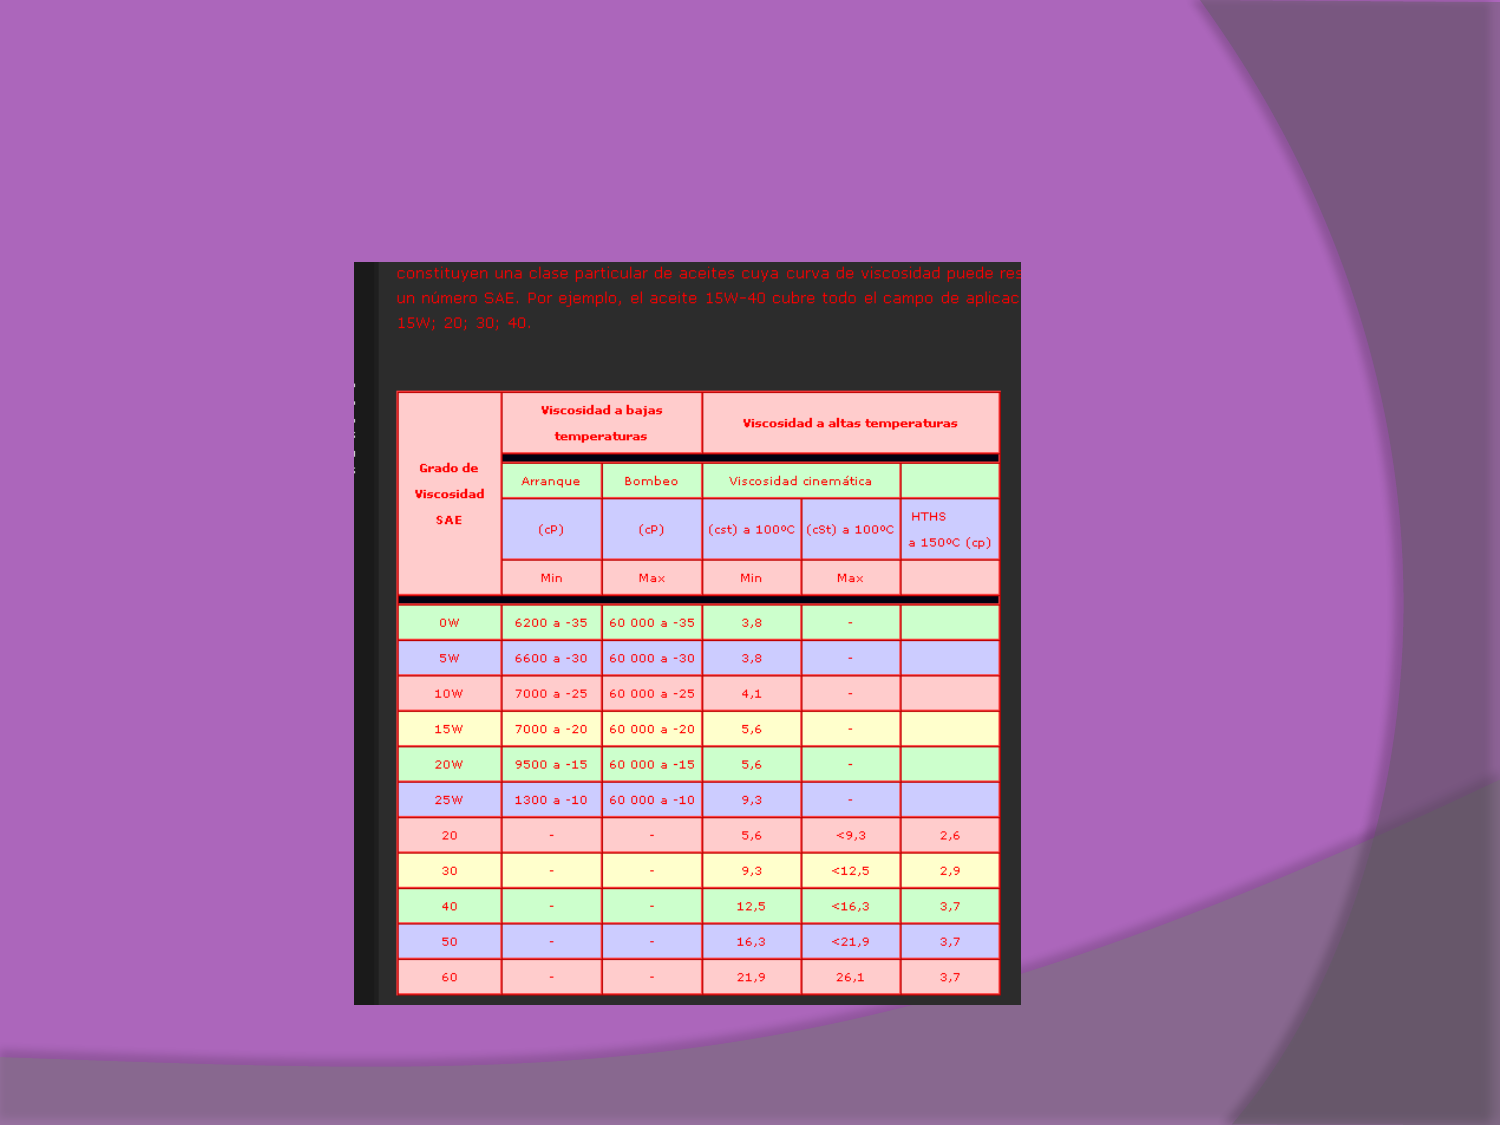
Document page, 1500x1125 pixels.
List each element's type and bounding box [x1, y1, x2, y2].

list [353, 261, 1022, 1006]
